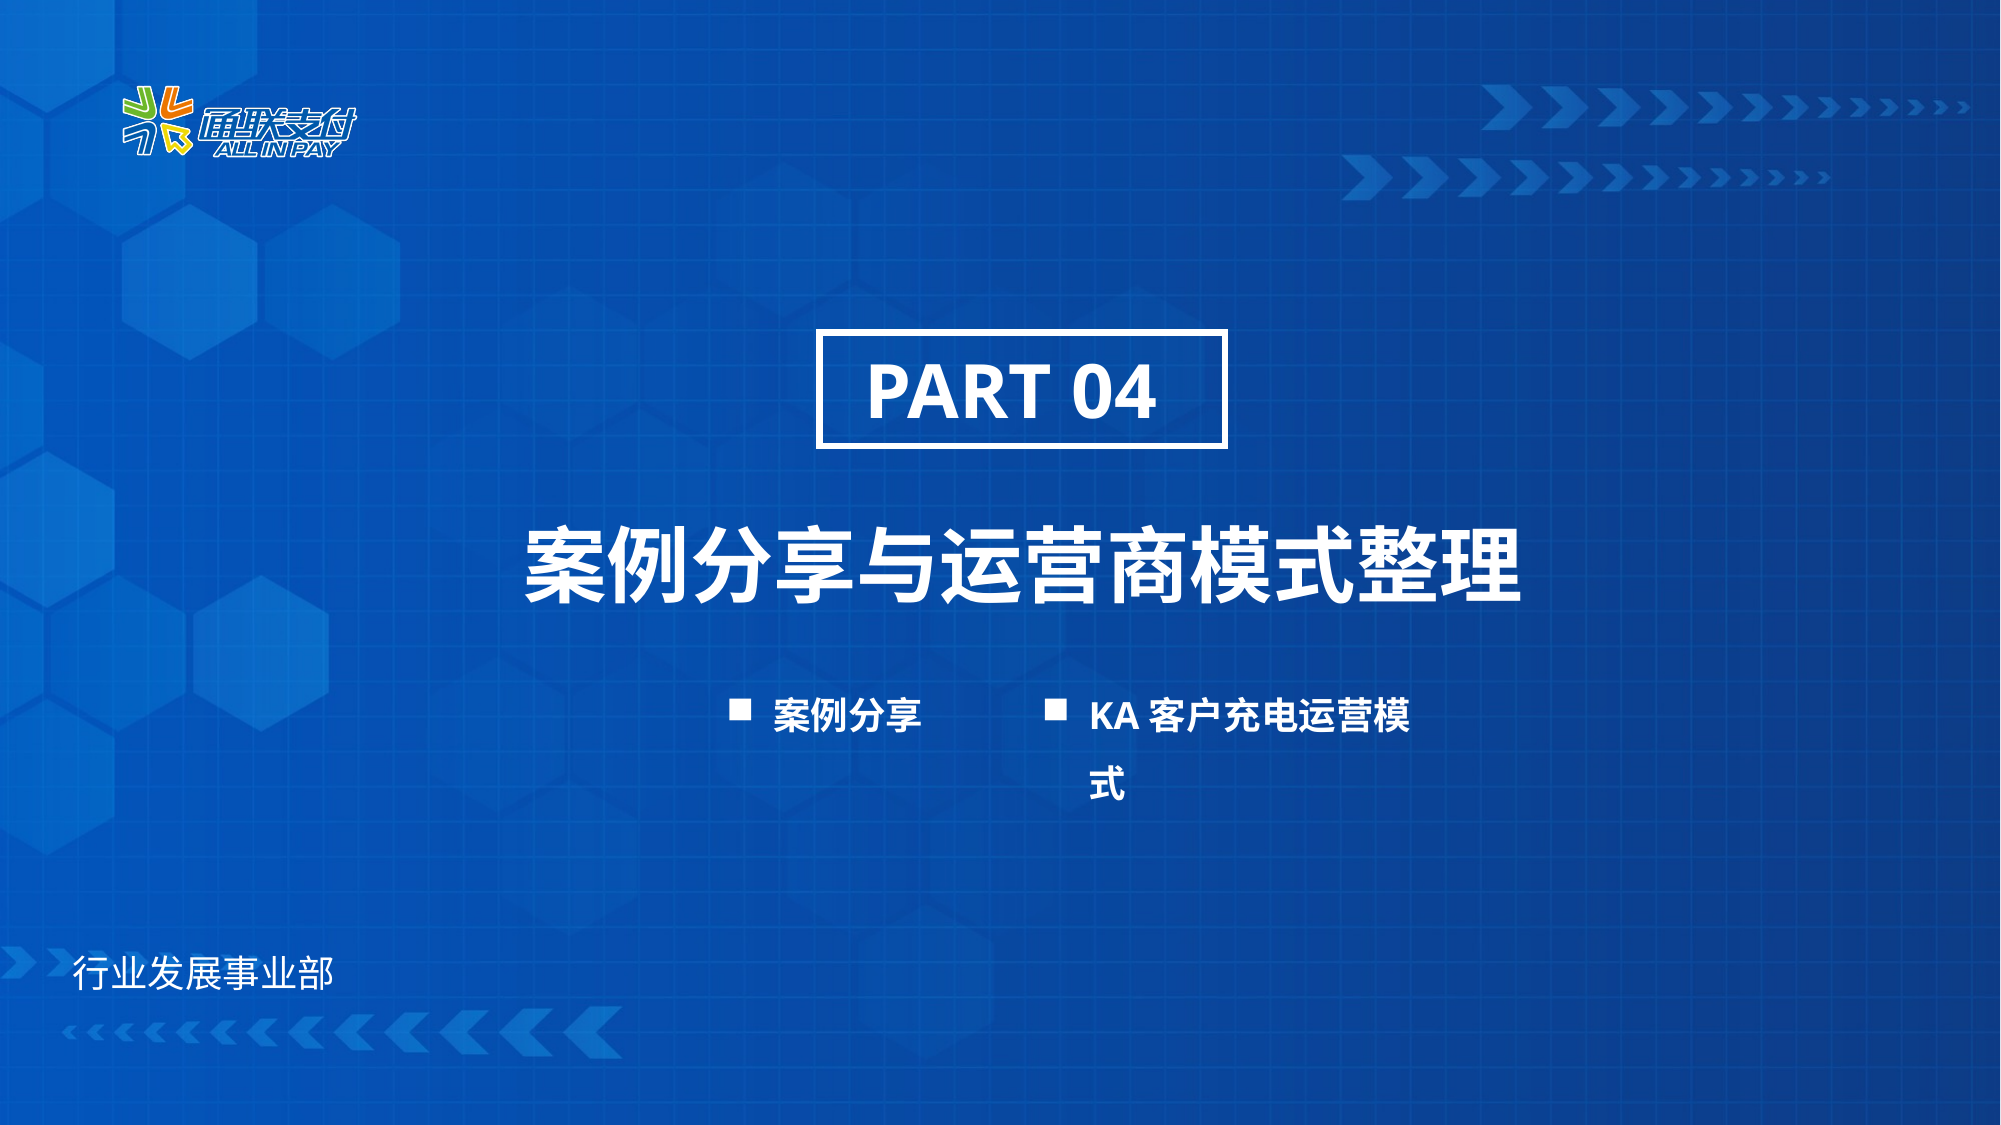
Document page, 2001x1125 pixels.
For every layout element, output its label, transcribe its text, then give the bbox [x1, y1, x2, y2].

text_box 案例分享 [711, 662, 995, 745]
text_box 案例分享与运营商模式整理 [508, 505, 1581, 621]
text_box [819, 331, 1226, 447]
picture [0, 0, 2001, 1125]
text_box PART 04 [849, 336, 1186, 442]
text_box 行业发展事业部 [57, 943, 351, 1003]
text_box KA客户充电运营模式 [1027, 662, 1447, 813]
